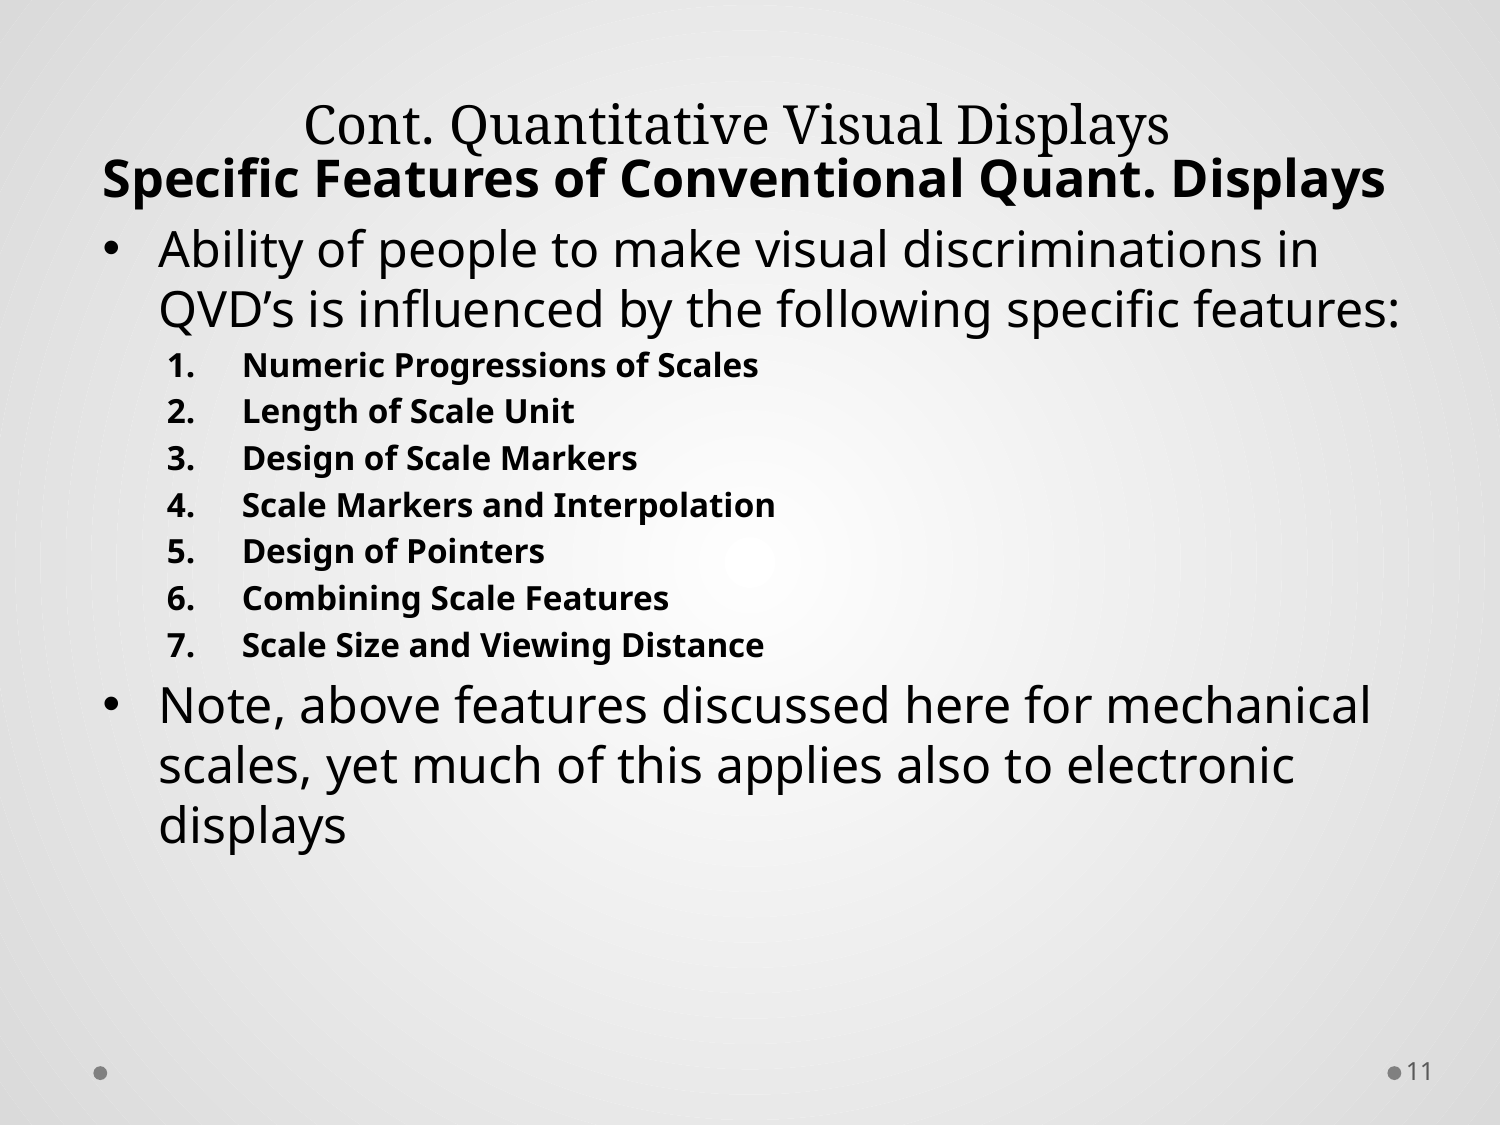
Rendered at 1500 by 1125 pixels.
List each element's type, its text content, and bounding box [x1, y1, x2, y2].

title Cont. Quantitative Visual Displays [62, 62, 1413, 163]
slide_number 11 [1401, 1042, 1494, 1103]
list Specific Features of Conventional Quant. Displays Ability of people to make visual discriminations in QVD’s is influenced by the following specific features: Numeric Progressions of Scales Length of Scale Unit Design of Scale Markers Scale Markers and Interpolation Design of Pointers Combining Scale Features Scale Size and Viewing Distance Note, above features discussed here for mechanical scales, yet much of this applies also to electronic displays [87, 137, 1438, 1113]
